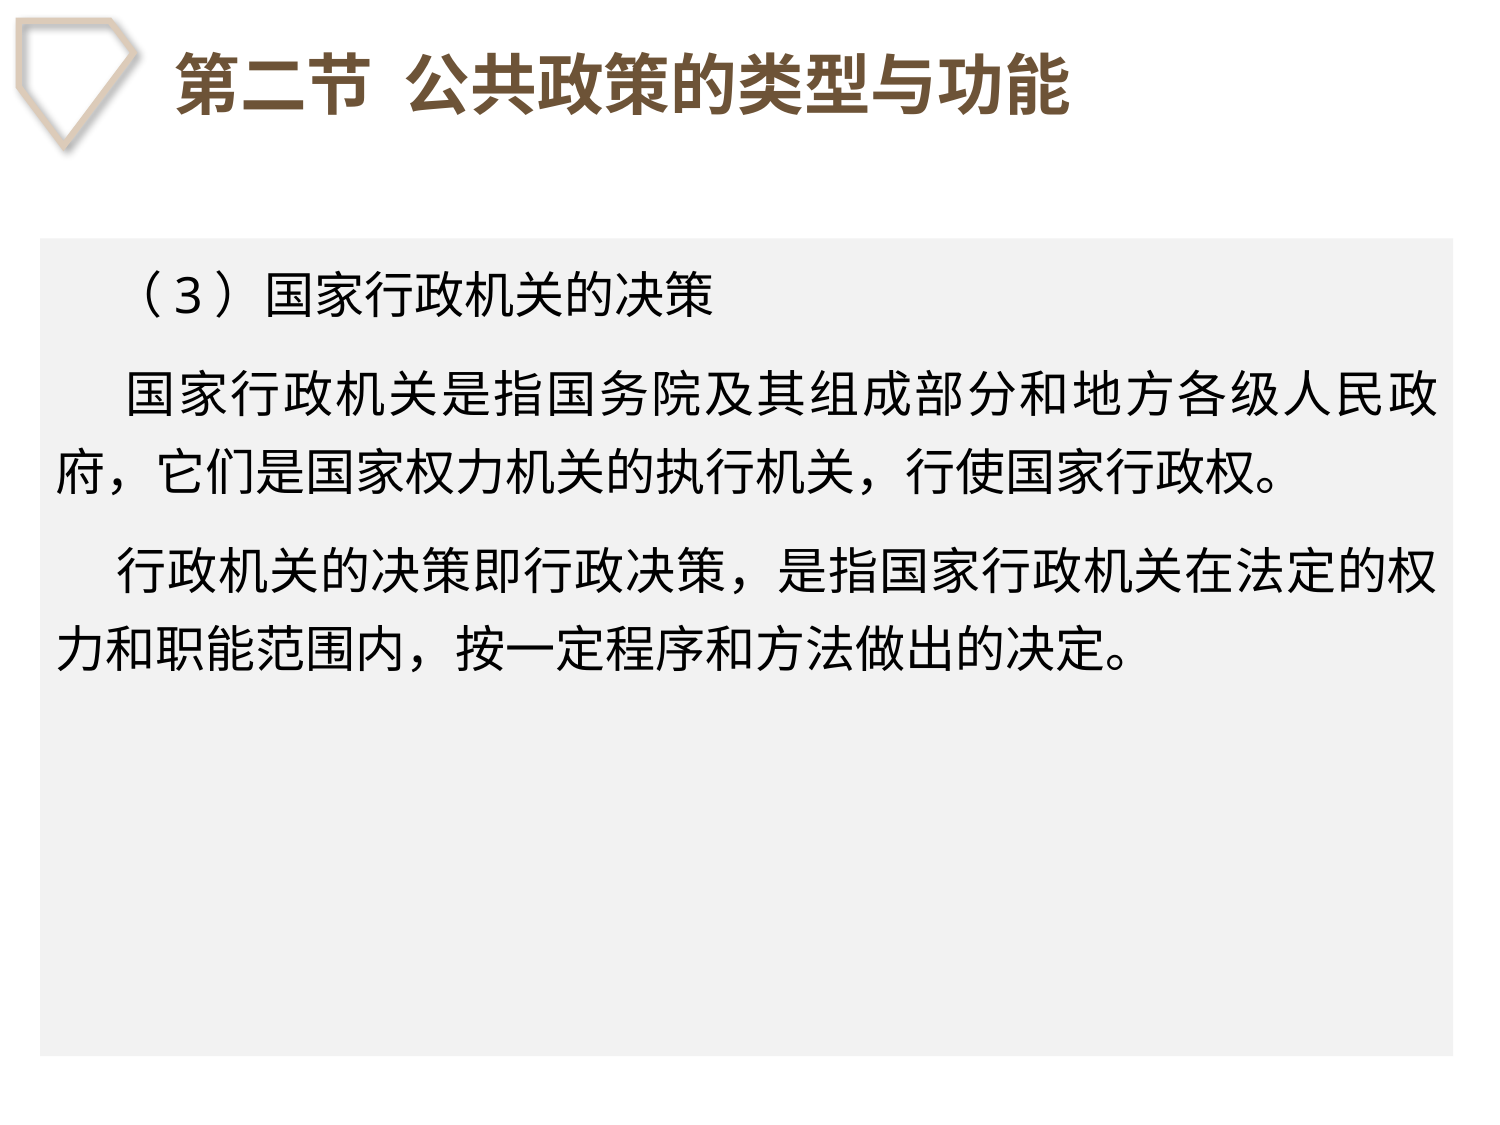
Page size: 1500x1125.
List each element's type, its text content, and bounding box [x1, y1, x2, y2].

title 第二节 公共政策的类型与功能 [158, 18, 1456, 159]
list （3）国家行政机关的决策 国家行政机关是指国务院及其组成部分和地方各级人民政府，它们是国家权力机关的执行机关，行使国家行政权。 行政机关的决策即行政决策，是指国家行政机关在法定的权力和职能范围内，按一定程序和方法做出的决定。 [40, 238, 1454, 1057]
